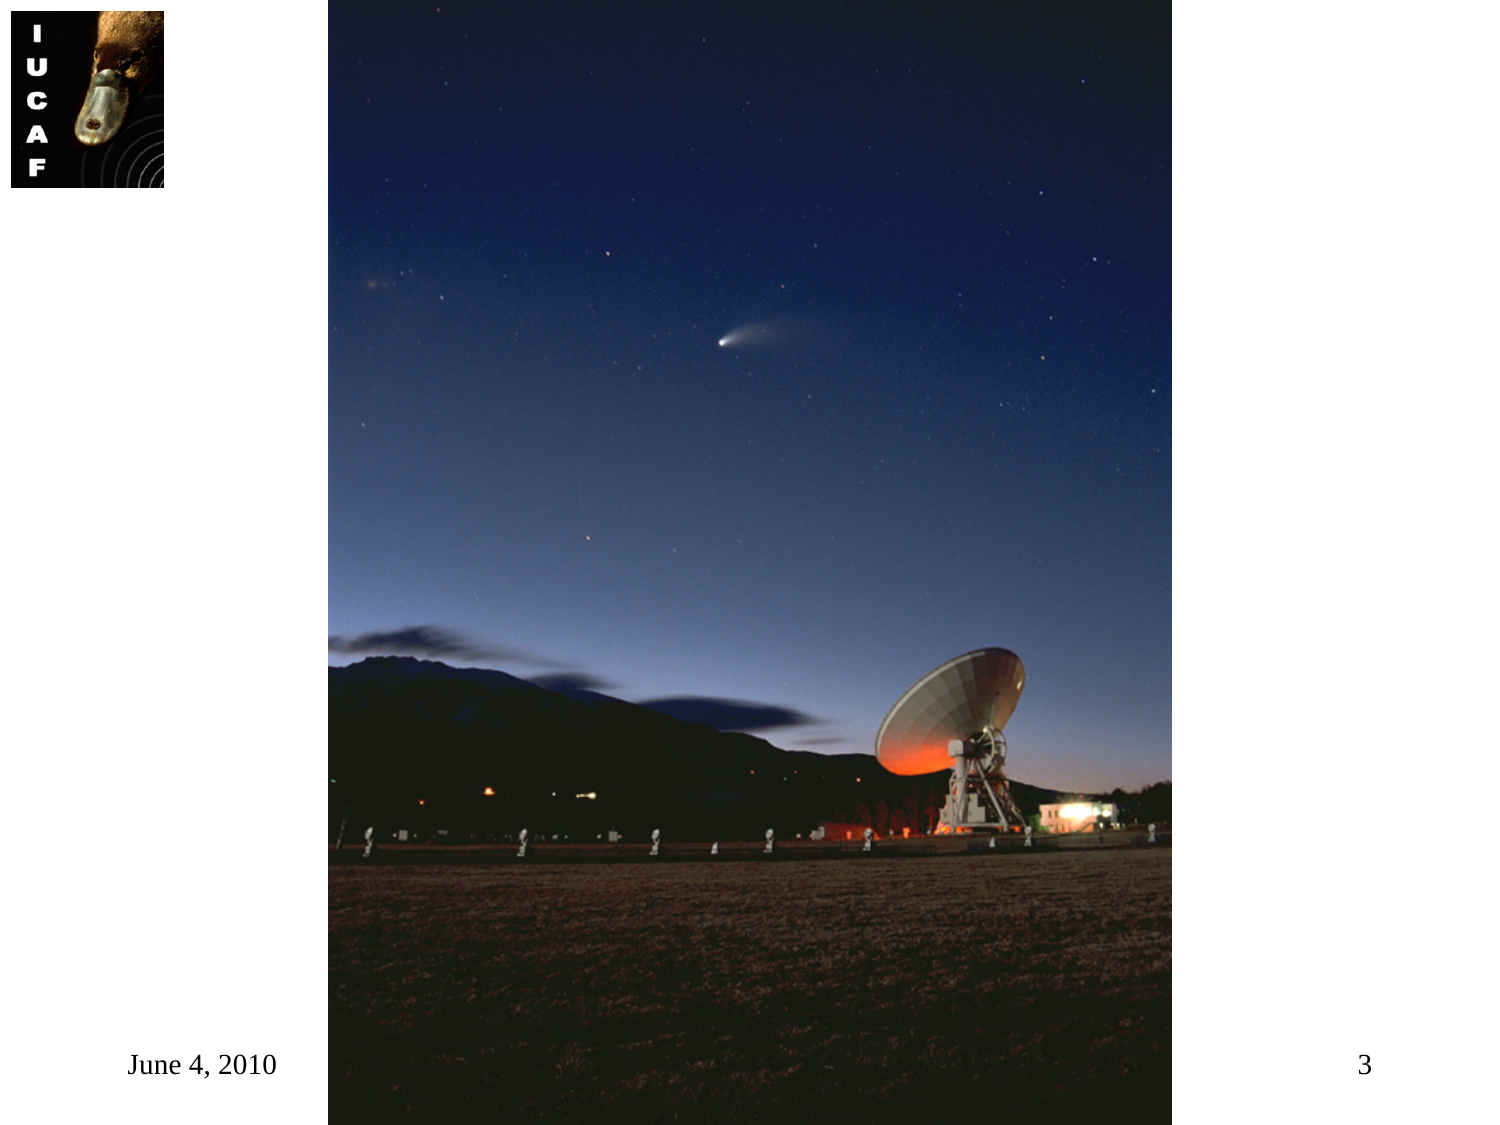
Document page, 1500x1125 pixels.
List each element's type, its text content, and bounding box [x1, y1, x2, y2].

slide_number 3 [1176, 1024, 1388, 1101]
picture [327, 0, 1173, 1125]
picture [11, 11, 164, 188]
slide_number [112, 1024, 322, 1101]
